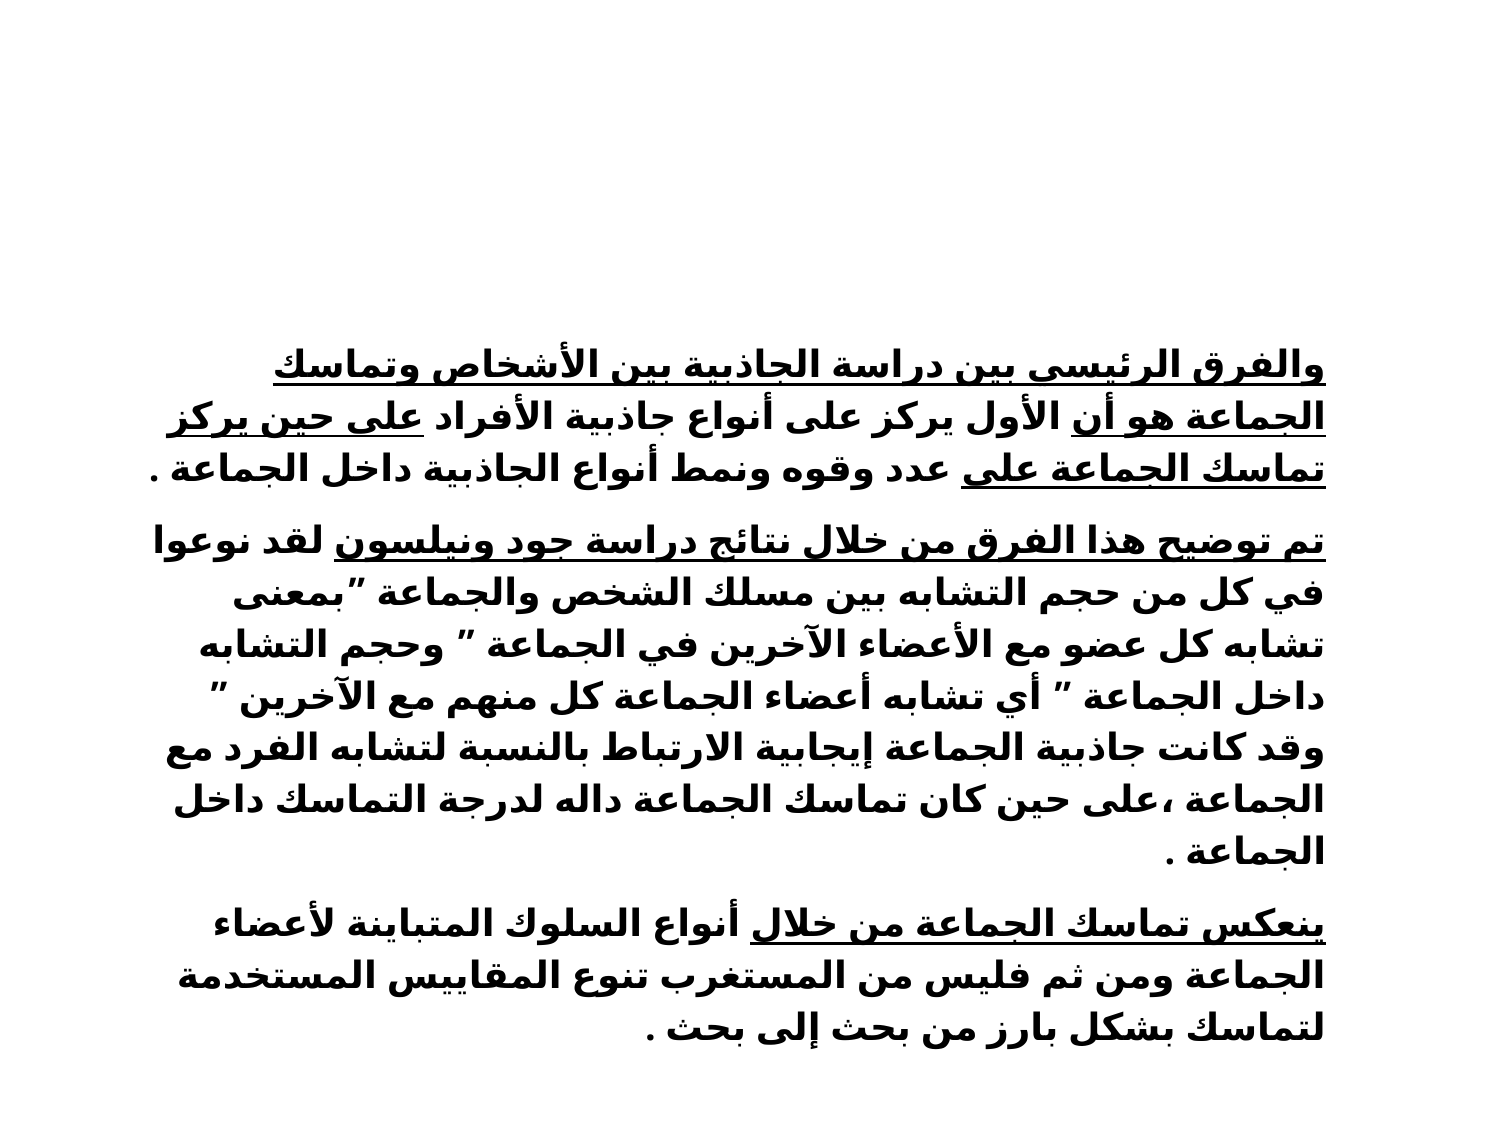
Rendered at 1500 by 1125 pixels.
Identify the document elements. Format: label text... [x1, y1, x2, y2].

text_box والفرق الرئيسي بين دراسة الجاذبية بين الأشخاص وتماسك الجماعة هو أن الأول يركز على أنواع جاذبية الأفراد على حين يركز تماسك الجماعة على عدد وقوه ونمط أنواع الجاذبية داخل الجماعة . تم توضيح هذا الفرق من خلال نتائج دراسة جود ونيلسون لقد نوعوا في كل من حجم التشابه بين مسلك الشخص والجماعة ”بمعنى تشابه كل عضو مع الأعضاء الآخرين في الجماعة ” وحجم التشابه داخل الجماعة ” أي تشابه أعضاء الجماعة كل منهم مع الآخرين ” وقد كانت جاذبية الجماعة إيجابية الارتباط بالنسبة لتشابه الفرد مع الجماعة ،على حين كان تماسك الجماعة داله لدرجة التماسك داخل الجماعة . ينعكس تماسك الجماعة من خلال أنواع السلوك المتباينة لأعضاء الجماعة ومن ثم فليس من المستغرب تنوع المقاييس المستخدمة لتماسك بشكل بارز من بحث إلى بحث . [121, 326, 1398, 1056]
